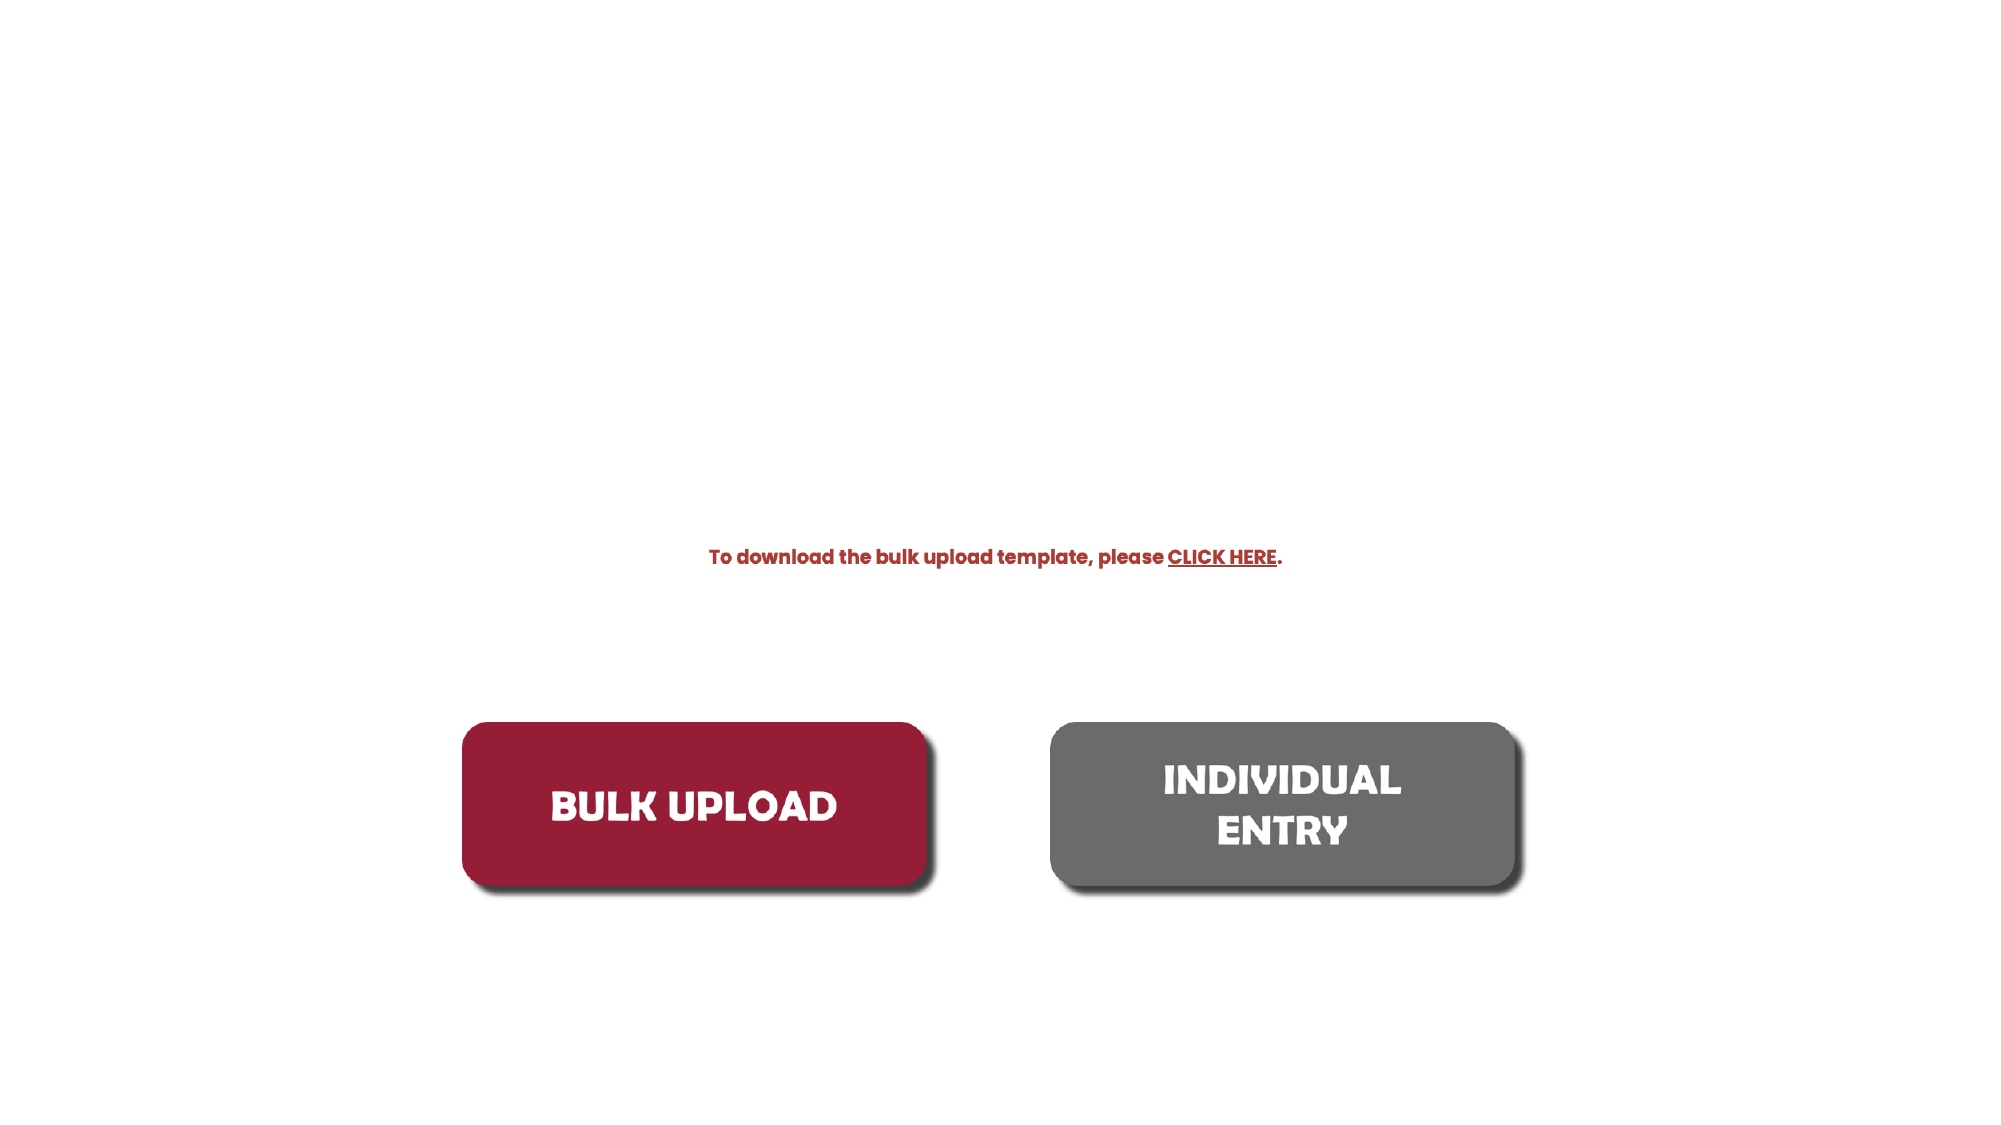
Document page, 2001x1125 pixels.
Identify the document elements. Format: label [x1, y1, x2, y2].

picture [435, 519, 1565, 1059]
